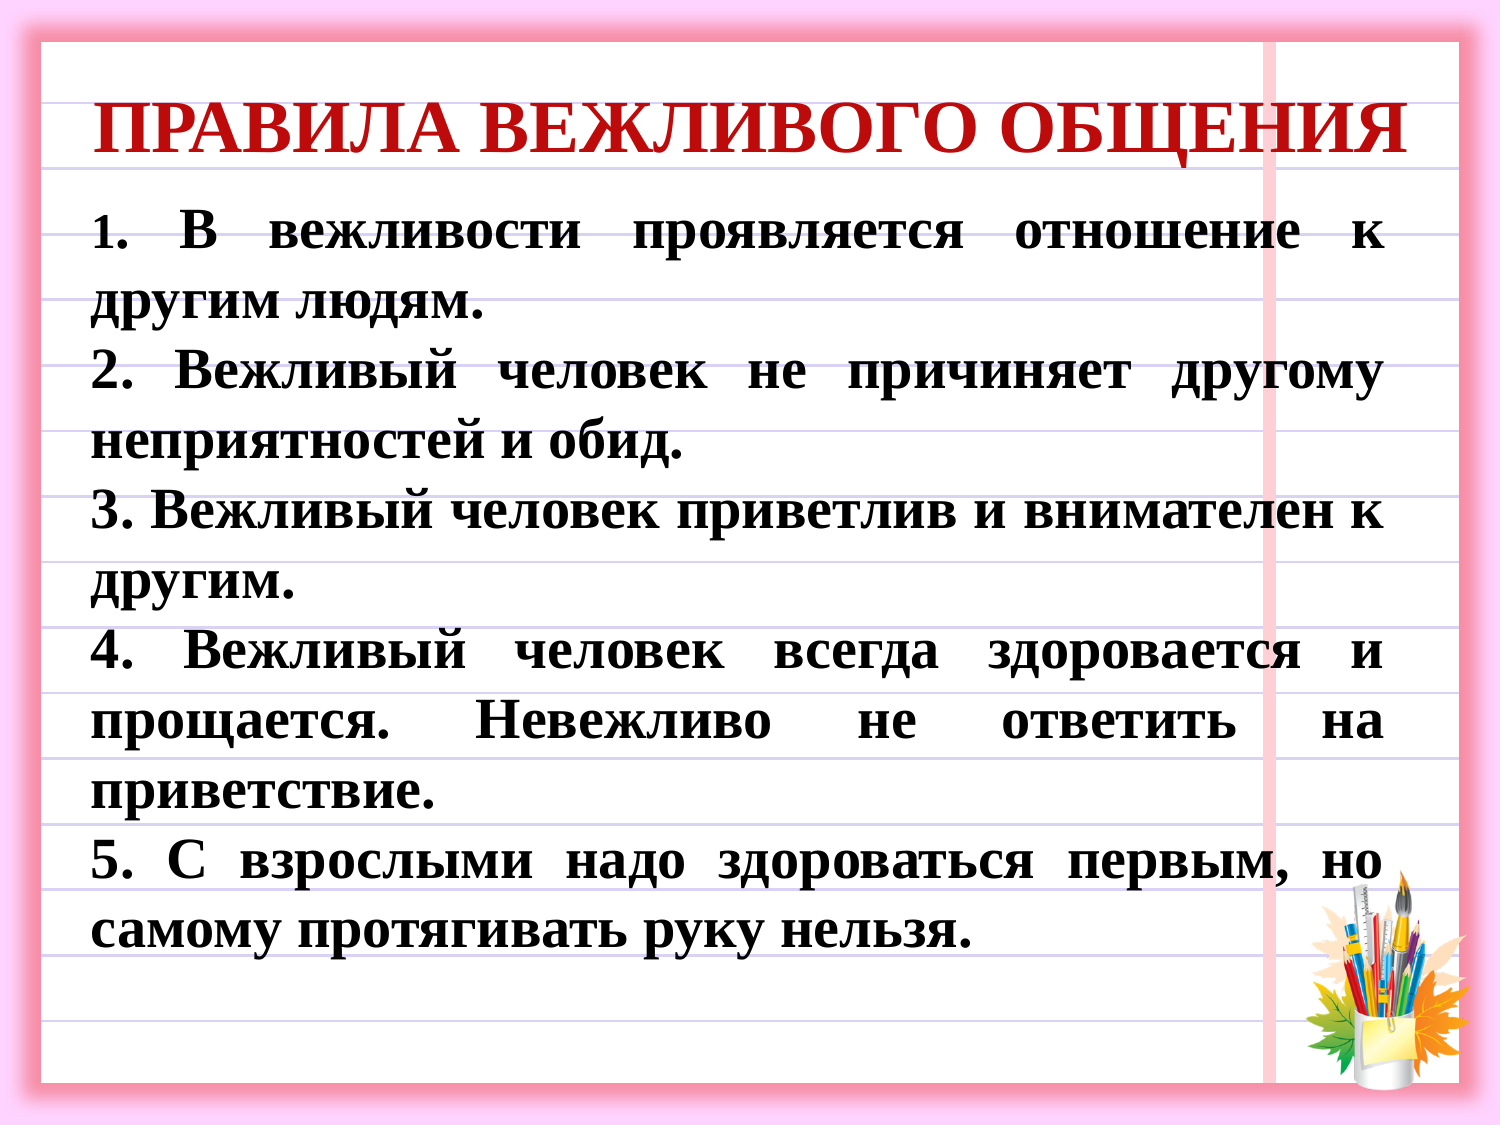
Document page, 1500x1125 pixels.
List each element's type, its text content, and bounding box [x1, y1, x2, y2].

picture [41, 42, 1470, 1094]
text_box Правила вежливого общения [79, 70, 1426, 176]
text_box 1. В вежливости проявляется отношение к другим людям. 2. Вежливый человек не причиняет другому неприятностей и обид. 3. Вежливый человек приветлив и внимателен к другим. 4. Вежливый человек всегда здоровается и прощается. Невежливо не ответить на приветствие. 5. С взрослыми надо здороваться первым, но самому протягивать руку нельзя. [76, 182, 1400, 967]
